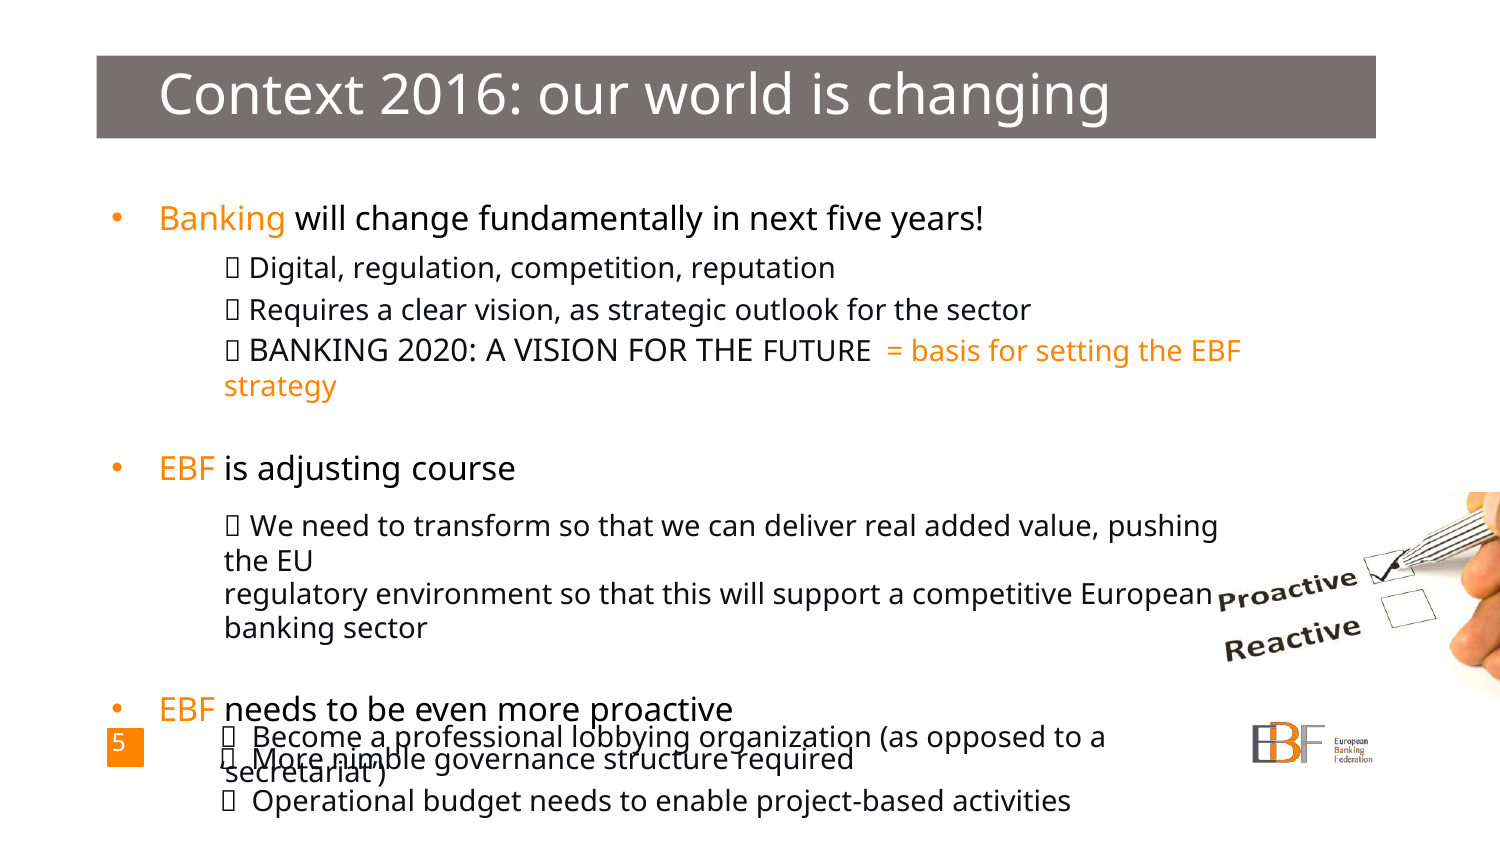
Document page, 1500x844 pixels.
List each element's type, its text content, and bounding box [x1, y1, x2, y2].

text_box [107, 728, 144, 766]
text_box [1246, 492, 1500, 706]
text_box Banking will change fundamentally in next five years!  Digital, regulation, competition, reputation  Requires a clear vision, as strategic outlook for the sector  BANKING 2020: A VISION FOR THE FUTURE = basis for setting the EBF strategy EBF is adjusting course  We need to transform so that we can deliver real added value, pushing the EU regulatory environment so that this will support a competitive European banking sector EBF needs to be even more proactive  More nimble governance structure required  Operational budget needs to enable project-based activities [109, 197, 1246, 718]
text_box  Become a professional lobbying organization (as opposed to a ‘secretariat’) [217, 718, 1137, 758]
slide_number 5 [107, 726, 129, 760]
title Context 2016: our world is changing [156, 57, 1344, 131]
picture [1246, 715, 1379, 769]
text_box [96, 55, 1376, 139]
